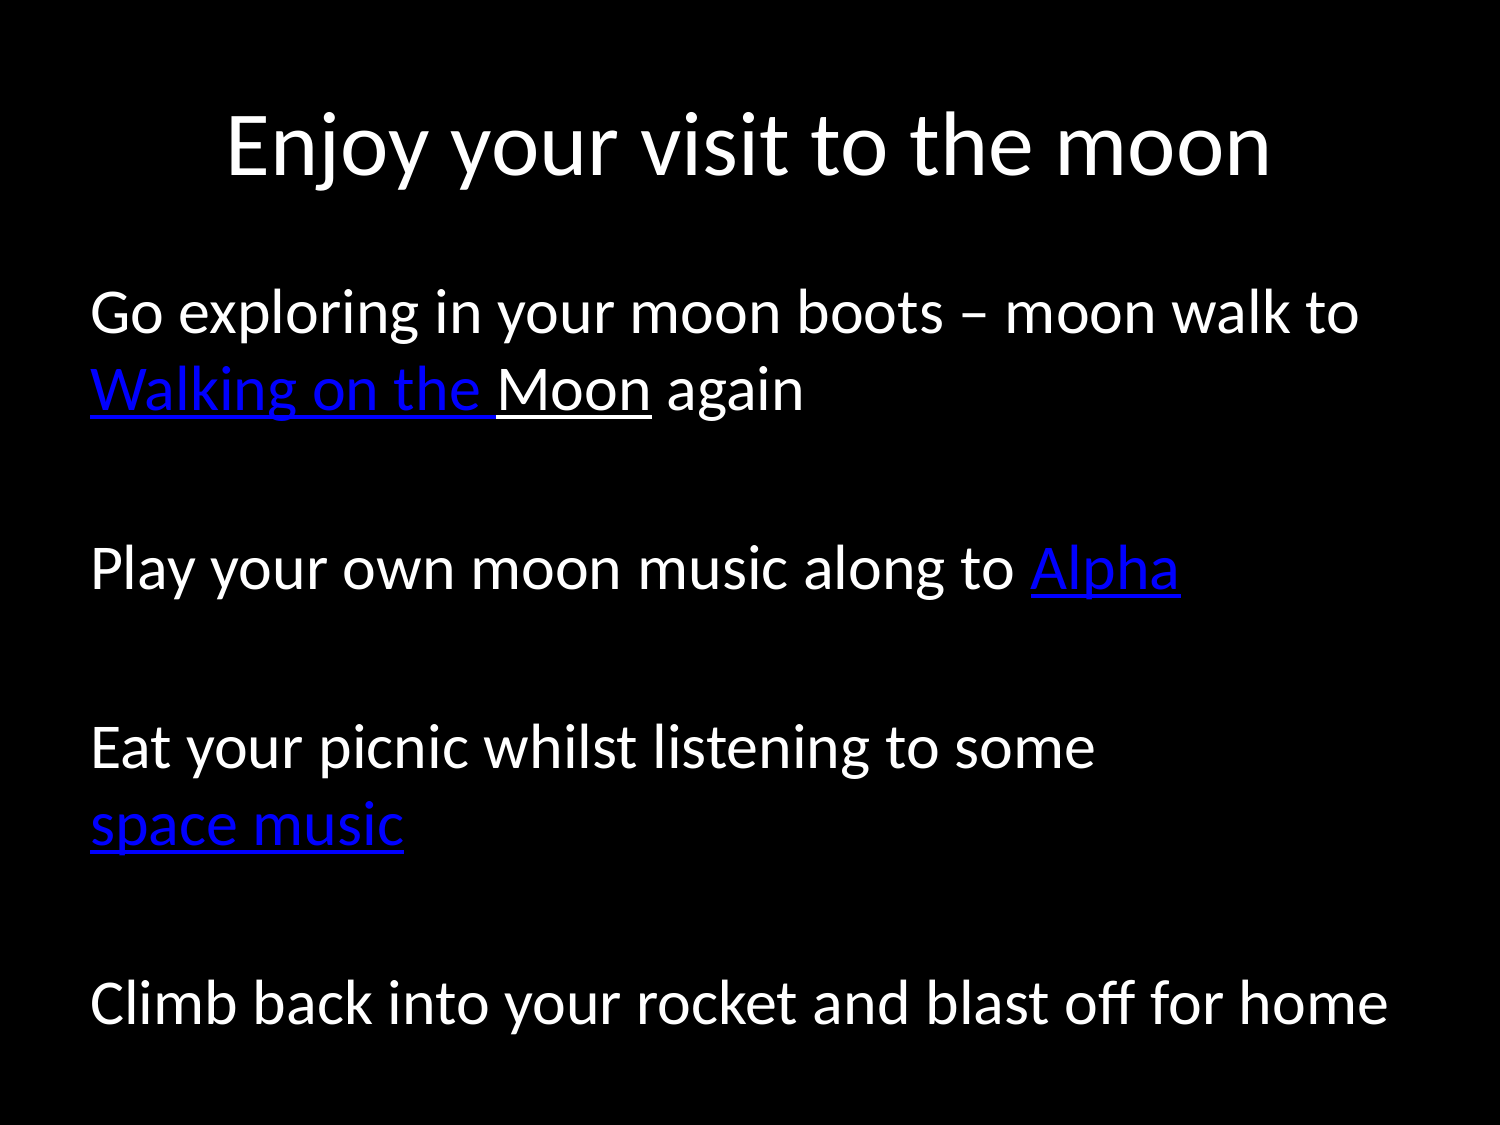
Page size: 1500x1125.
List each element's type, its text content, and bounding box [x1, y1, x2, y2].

title Enjoy your visit to the moon [75, 45, 1425, 233]
list Go exploring in your moon boots – moon walk to Walking on the Moon again Play your own moon music along to Alpha Eat your picnic whilst listening to some space music Climb back into your rocket and blast off for home [75, 262, 1425, 1100]
